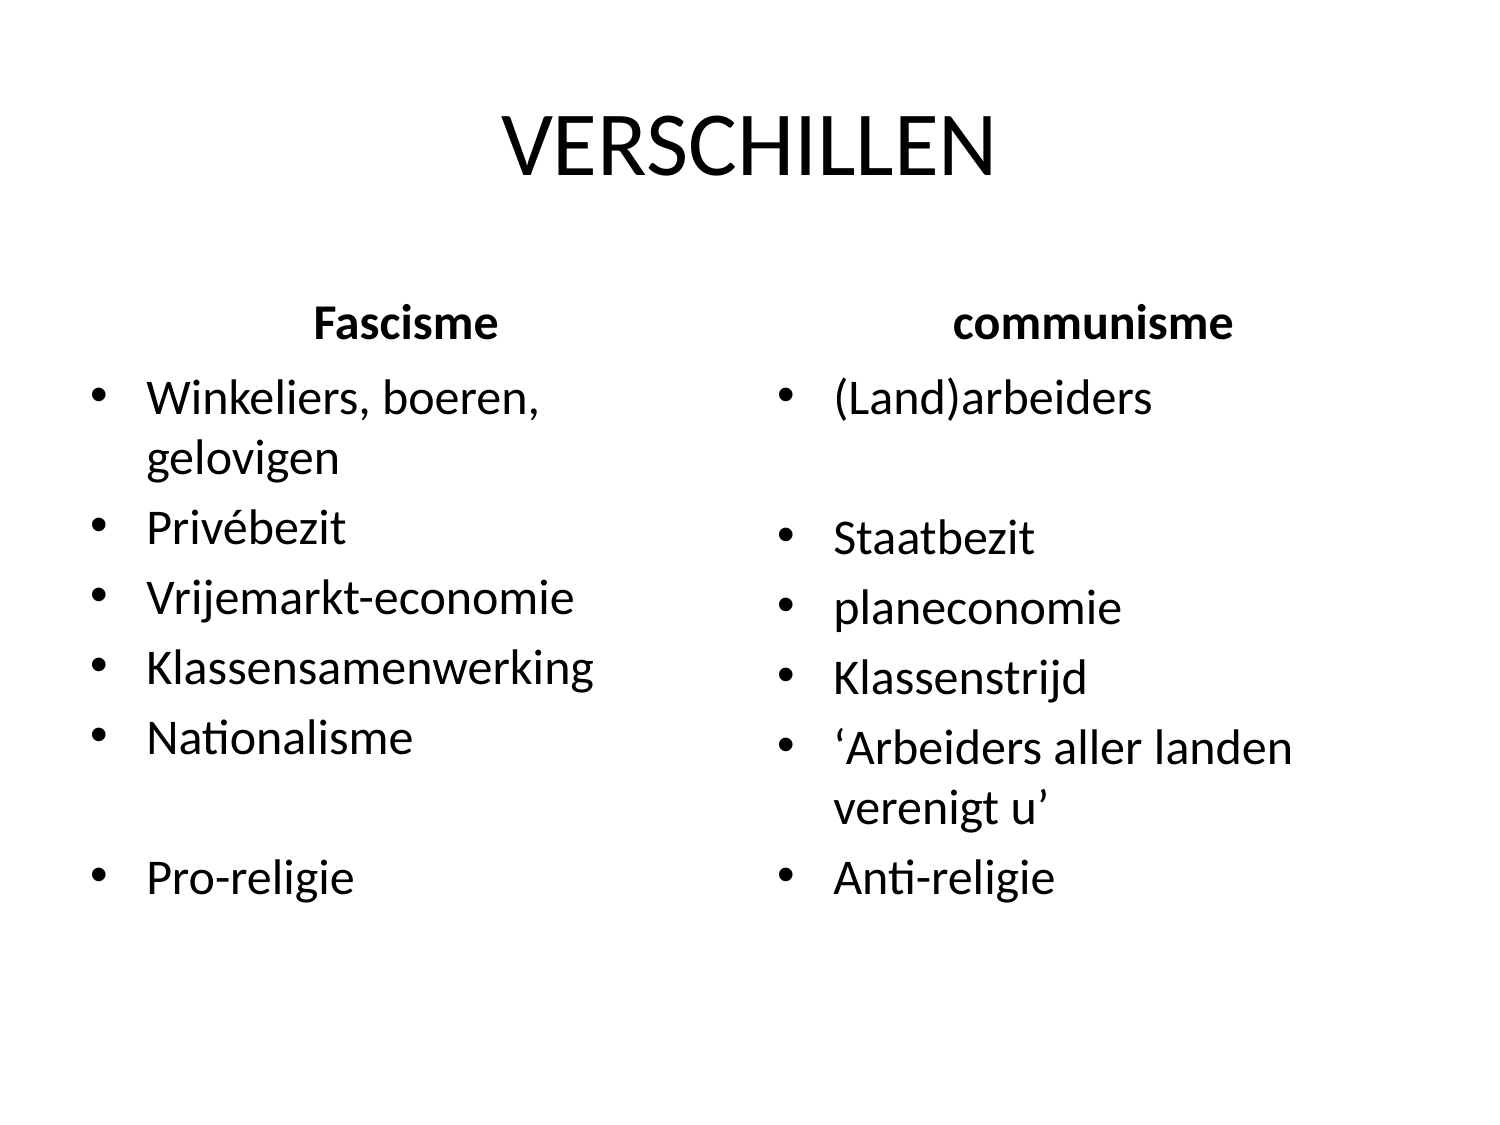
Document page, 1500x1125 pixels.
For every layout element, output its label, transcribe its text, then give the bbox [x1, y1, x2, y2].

list (Land)arbeiders Staatbezit planeconomie Klassenstrijd ‘Arbeiders aller landen verenigt u’ Anti-religie [761, 356, 1425, 1005]
list communisme [761, 251, 1425, 356]
title VERSCHILLEN [75, 45, 1425, 233]
list Fascisme [75, 251, 738, 356]
list Winkeliers, boeren, gelovigen Privébezit Vrijemarkt-economie Klassensamenwerking Nationalisme Pro-religie [75, 356, 738, 1005]
